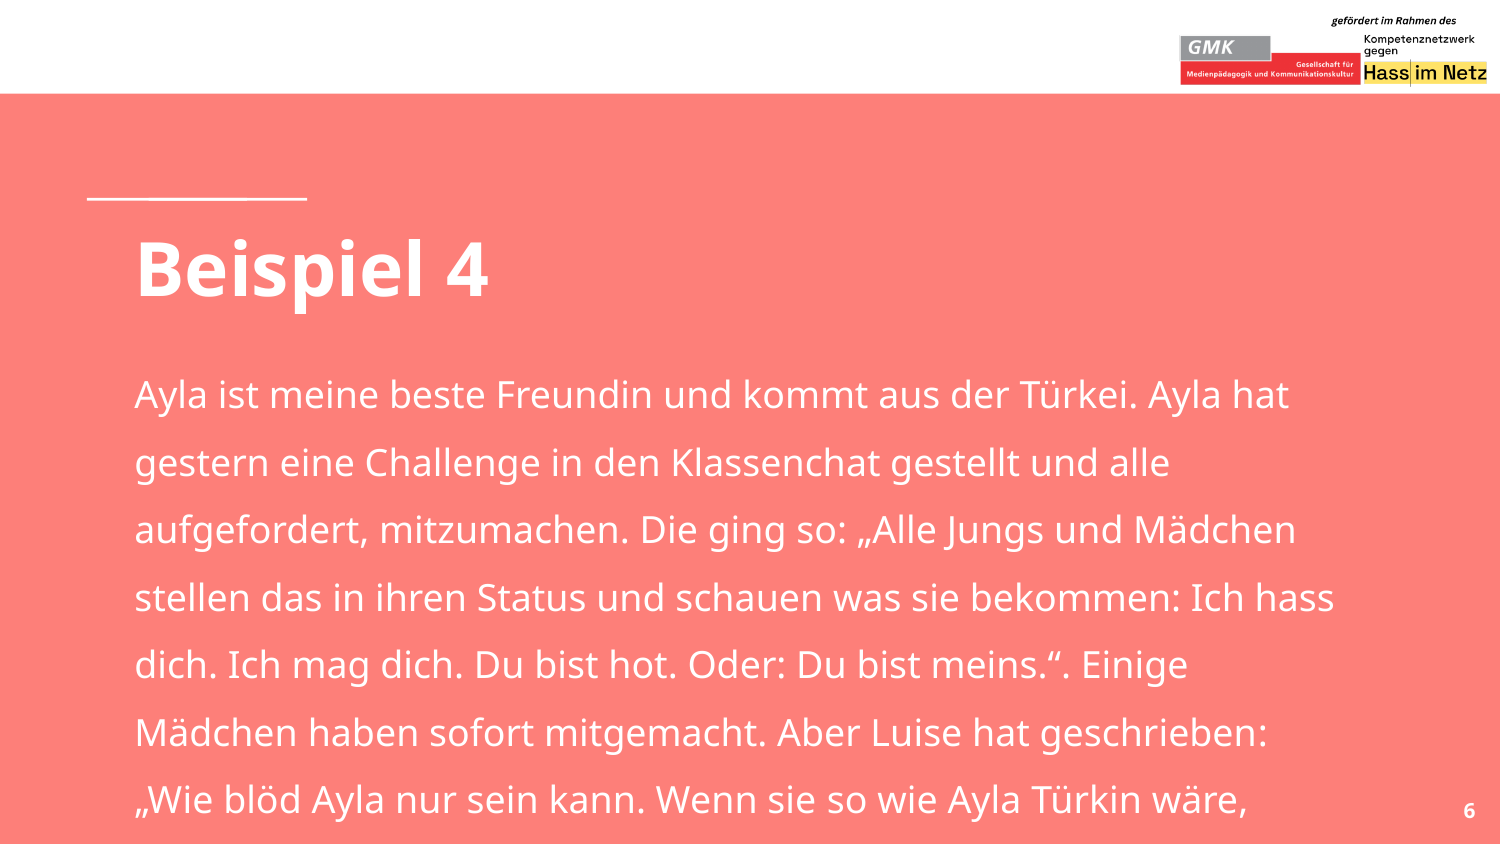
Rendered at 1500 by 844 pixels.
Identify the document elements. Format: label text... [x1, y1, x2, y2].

picture [1177, 0, 1491, 94]
text_box Ayla ist meine beste Freundin und kommt aus der Türkei. Ayla hat gestern eine Challenge in den Klassenchat gestellt und alle aufgefordert, mitzumachen. Die ging so: „Alle Jungs und Mädchen stellen das in ihren Status und schauen was sie bekommen: Ich hass dich. Ich mag dich. Du bist hot. Oder: Du bist meins.“. Einige Mädchen haben sofort mitgemacht. Aber Luise hat geschrieben: „Wie blöd Ayla nur sein kann. Wenn sie so wie Ayla Türkin wäre, würde sie so etwas nie posten - weil sowieso alle Türken hassen!“ [119, 341, 1372, 844]
text_box 6 [1400, 779, 1491, 844]
title Beispiel 4 [119, 216, 1381, 466]
